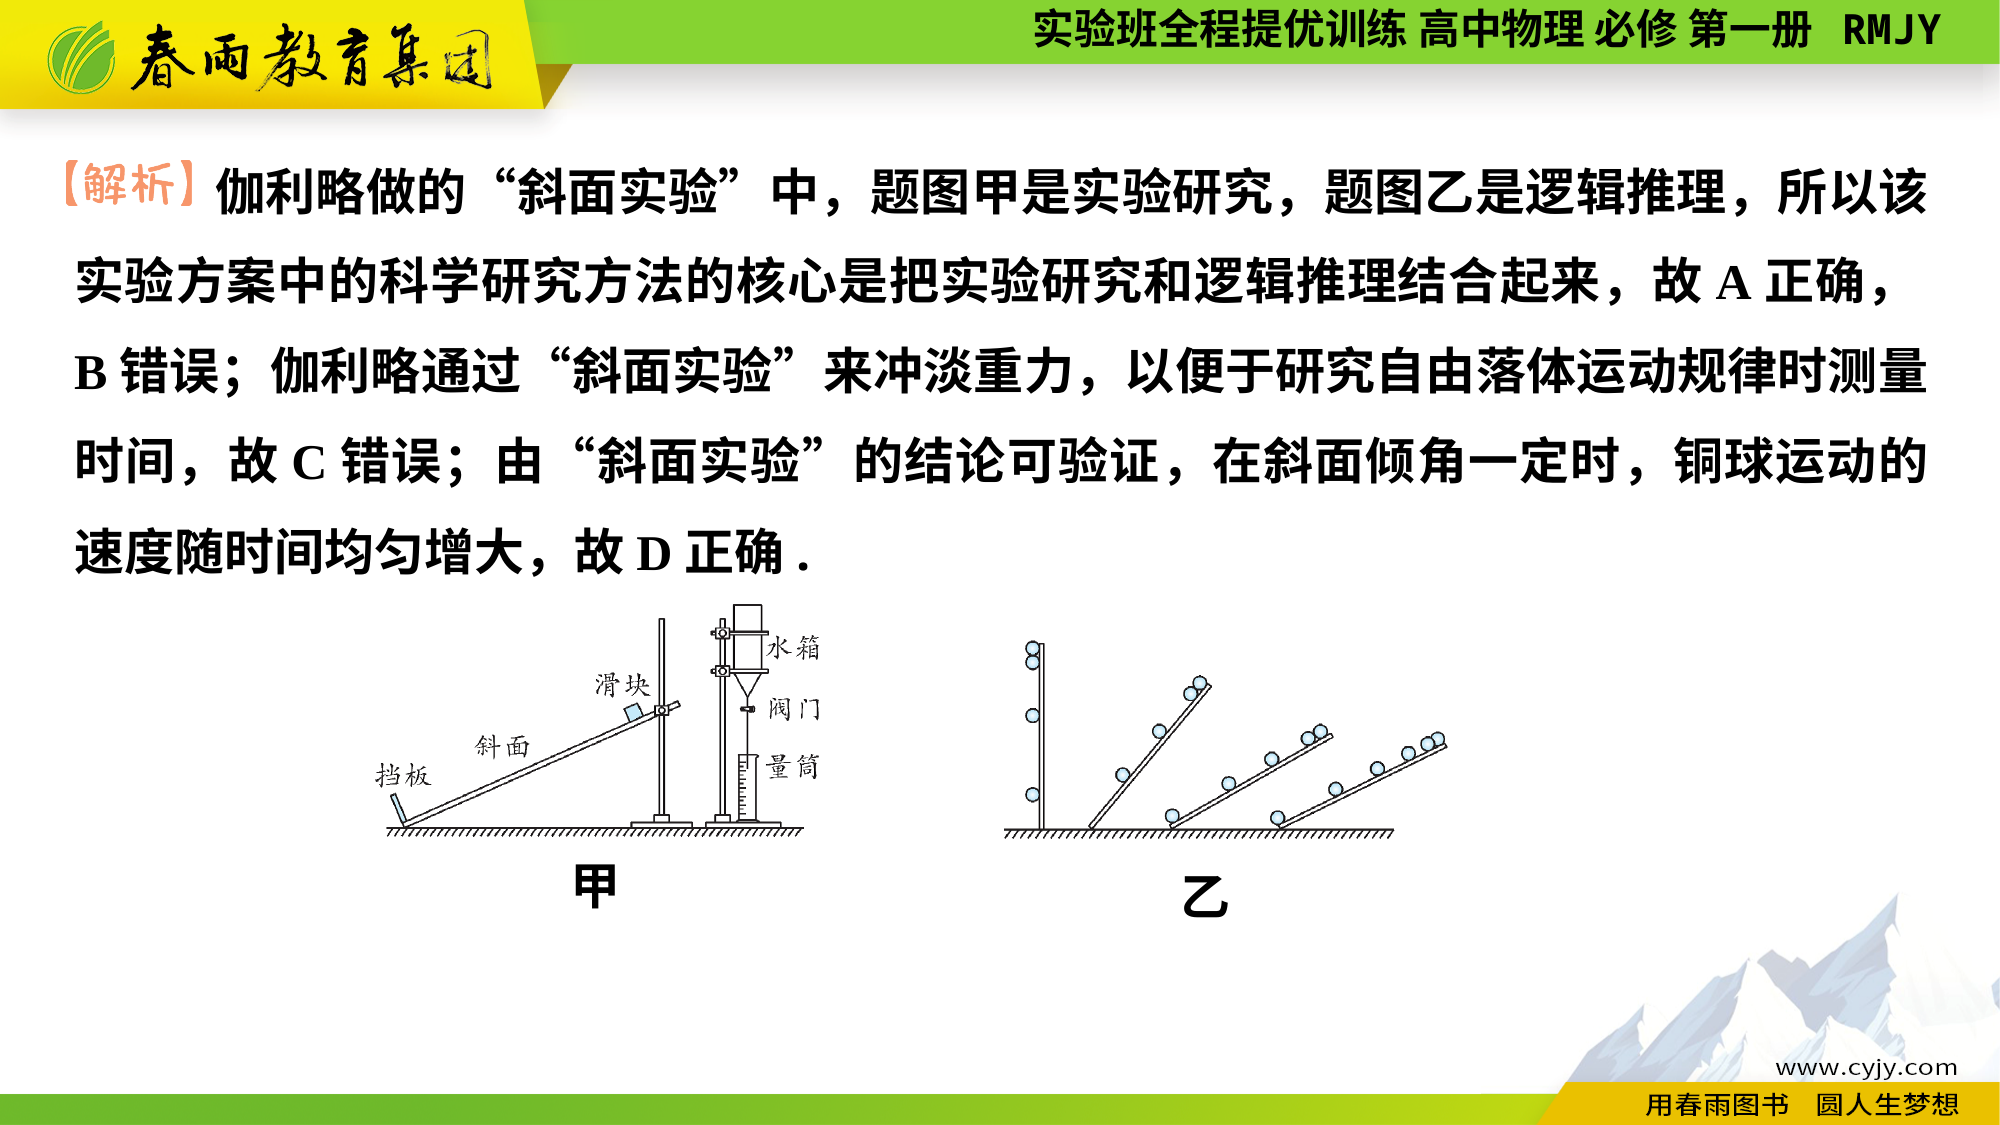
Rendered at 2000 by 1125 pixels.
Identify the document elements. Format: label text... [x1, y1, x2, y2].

picture [0, 0, 2000, 1125]
list 伽利略做的“斜面实验”中，题图甲是实验研究，题图乙是逻辑推理，所以该实验方案中的科学研究方法的核心是把实验研究和逻辑推理结合起来，故A正确，B错误；伽利略通过“斜面实验”来冲淡重力，以便于研究自由落体运动规律时测量时间，故C错误；由“斜面实验”的结论可验证，在斜面倾角一定时，铜球运动的速度随时间均匀增大，故D正确. [59, 122, 1944, 581]
text_box 乙 [1165, 849, 1246, 933]
text_box 甲 [555, 849, 636, 922]
